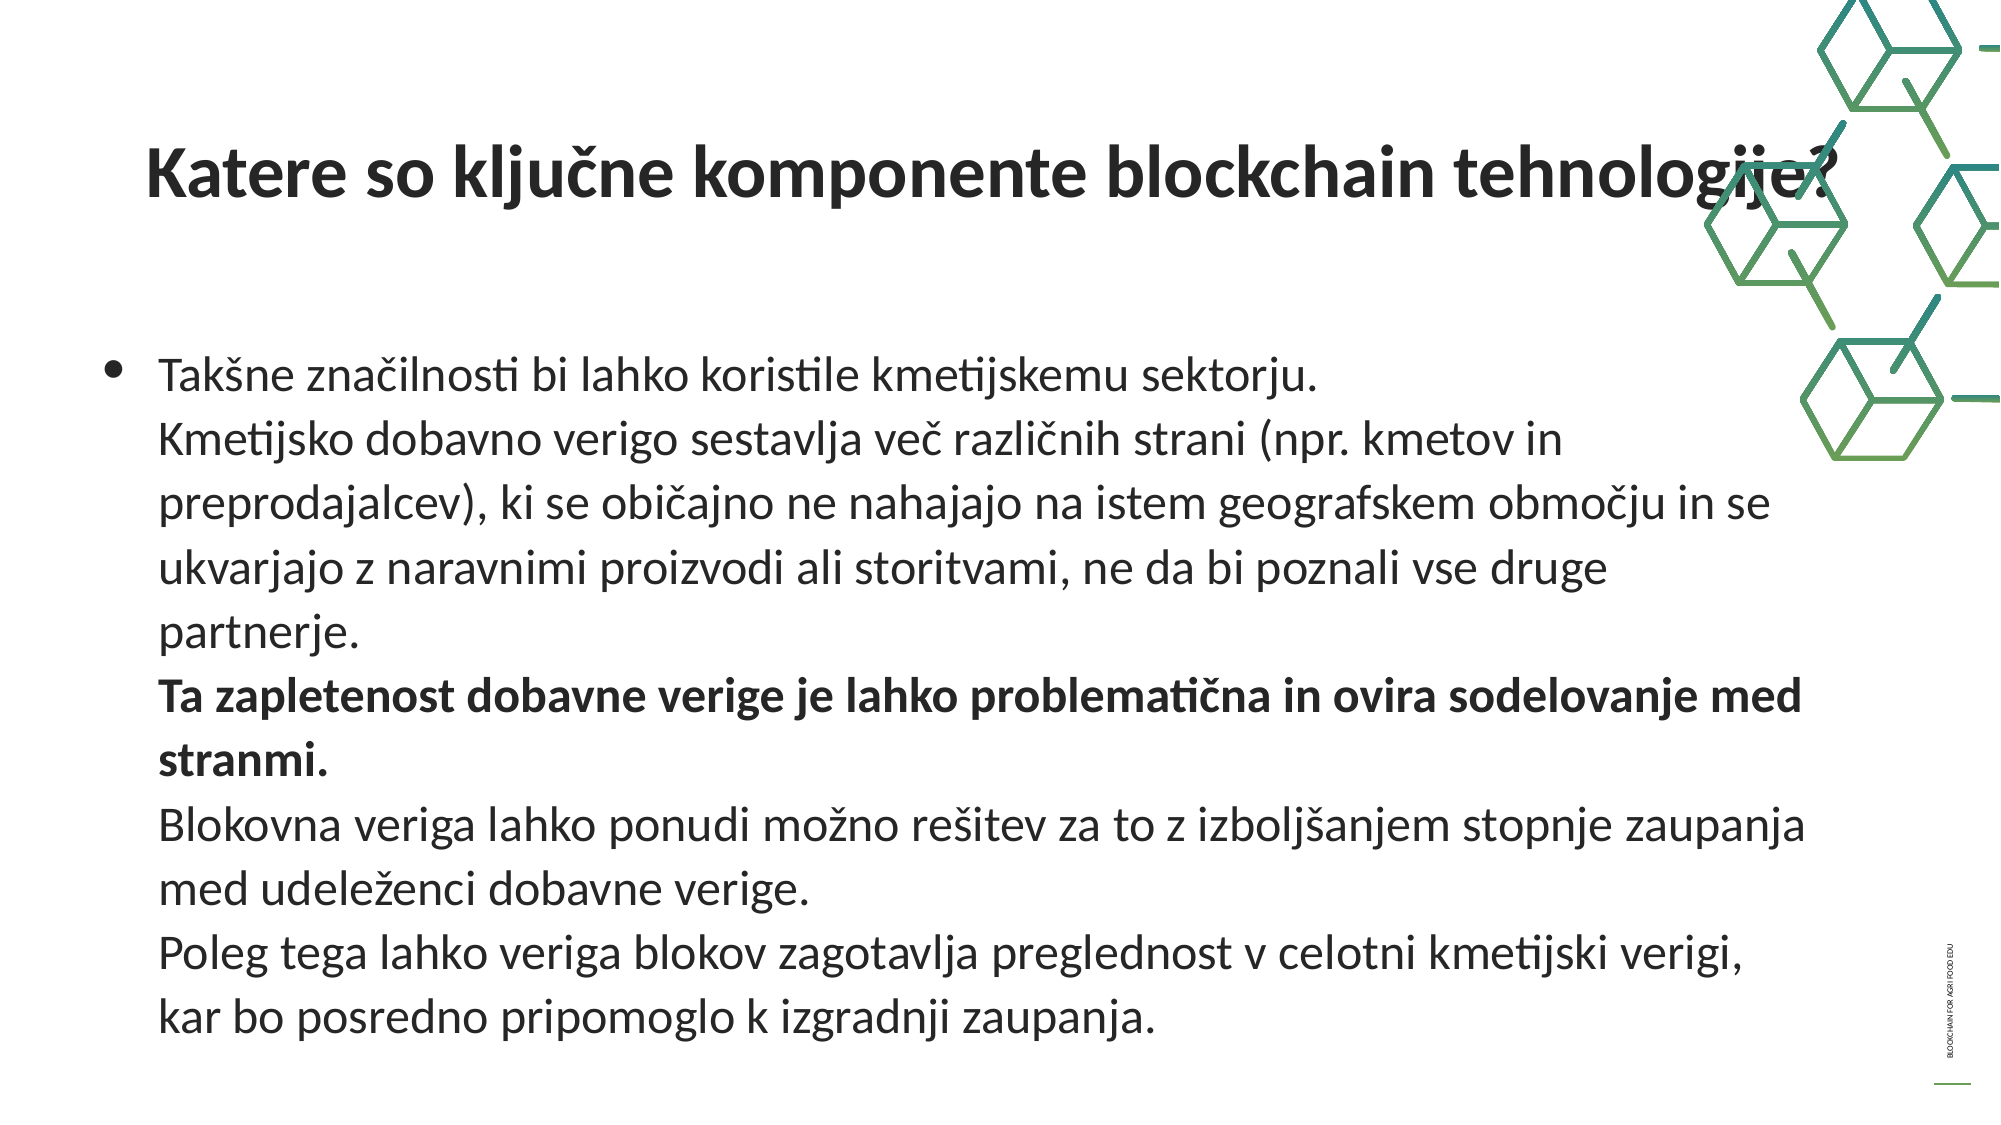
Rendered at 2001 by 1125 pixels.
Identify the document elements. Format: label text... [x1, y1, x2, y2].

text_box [1703, 0, 2000, 462]
list Katere so ključne komponente blockchain tehnologije? [130, 124, 1698, 337]
list Takšne značilnosti bi lahko koristile kmetijskemu sektorju. Kmetijsko dobavno verigo sestavlja več različnih strani (npr. kmetov in preprodajalcev), ki se običajno ne nahajajo na istem geografskem območju in se ukvarjajo z naravnimi proizvodi ali storitvami, ne da bi poznali vse druge partnerje. Ta zapletenost dobavne verige je lahko problematična in ovira sodelovanje med stranmi. Blokovna veriga lahko ponudi možno rešitev za to z izboljšanjem stopnje zaupanja med udeleženci dobavne verige. Poleg tega lahko veriga blokov zagotavlja preglednost v celotni kmetijski verigi, kar bo posredno pripomoglo k izgradnji zaupanja. [86, 329, 1825, 1100]
